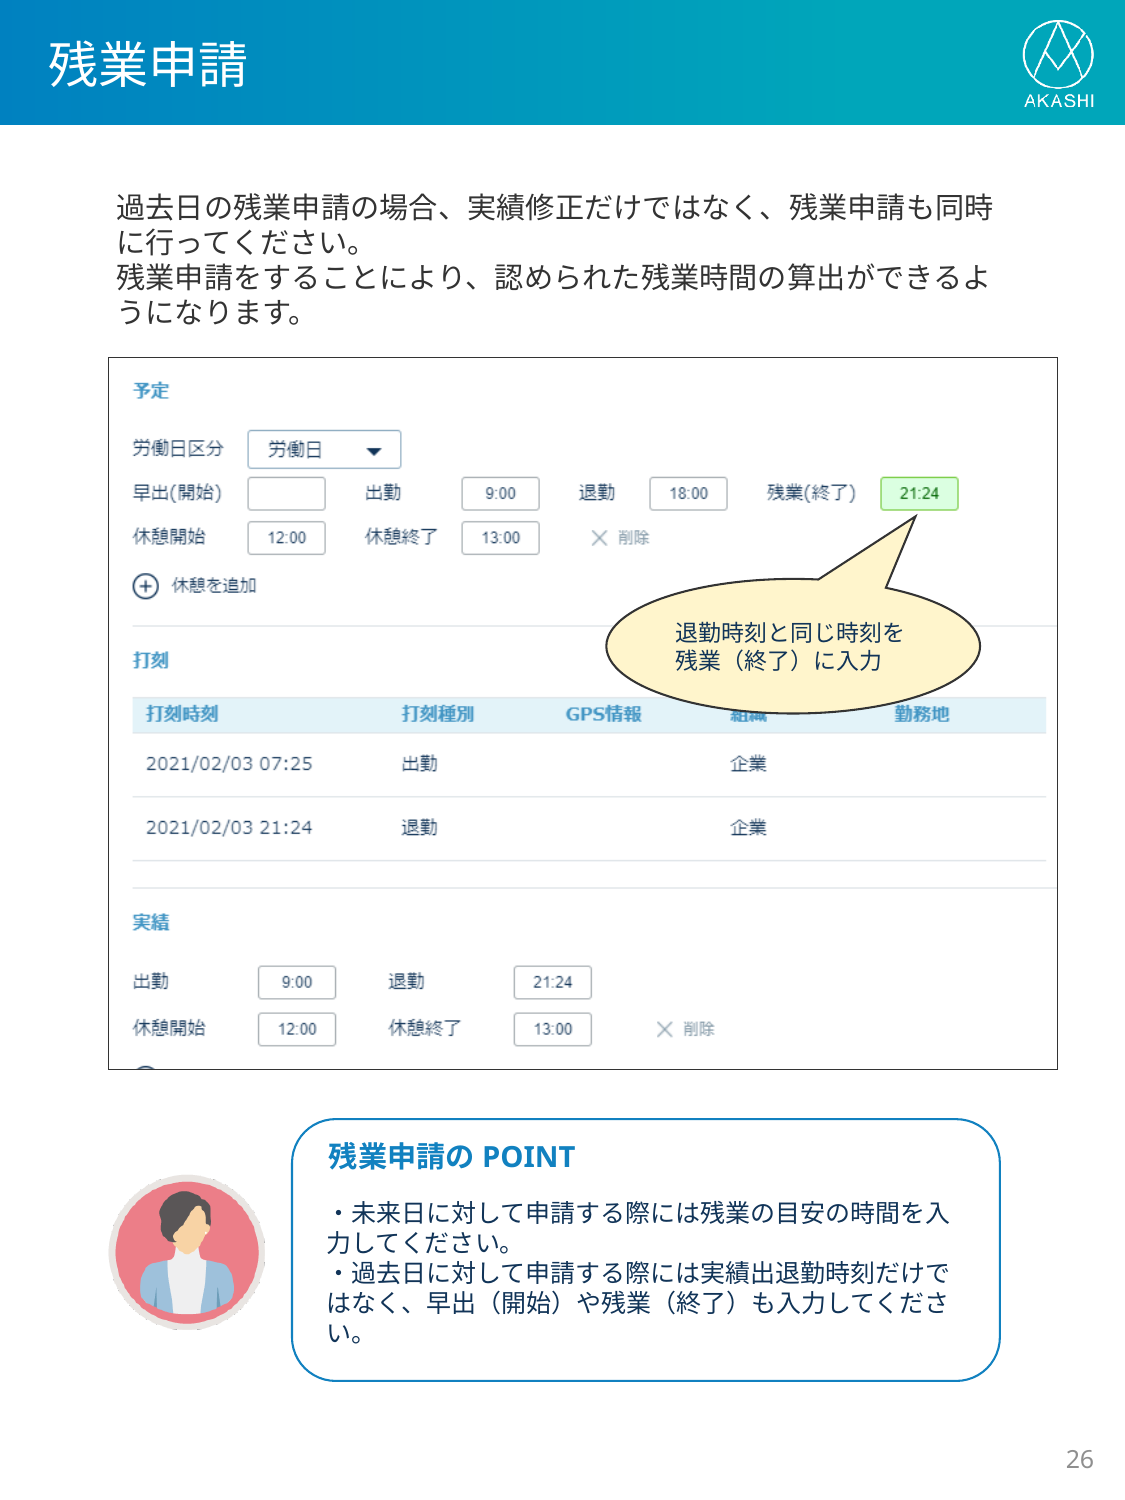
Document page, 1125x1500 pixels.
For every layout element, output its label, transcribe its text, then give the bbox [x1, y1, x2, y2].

text_box 過去日の残業申請の場合、実績修正だけではなく、残業申請も同時に行ってください。 残業申請をすることにより、認められた残業時間の算出ができるようになります。 [101, 182, 1024, 337]
text_box [290, 1118, 1001, 1382]
slide_number 25 [856, 1420, 1110, 1500]
text_box ・未来日に対して申請する際には残業の目安の時間を入力してください。 ・過去日に対して申請する際には実績出退勤時刻だけではなく、早出（開始）や残業（終了）も入力してください。 [311, 1190, 980, 1356]
picture [108, 357, 1058, 1070]
picture [1045, 9, 1103, 117]
picture [108, 1174, 265, 1330]
title 残業申請 [33, 0, 1045, 123]
